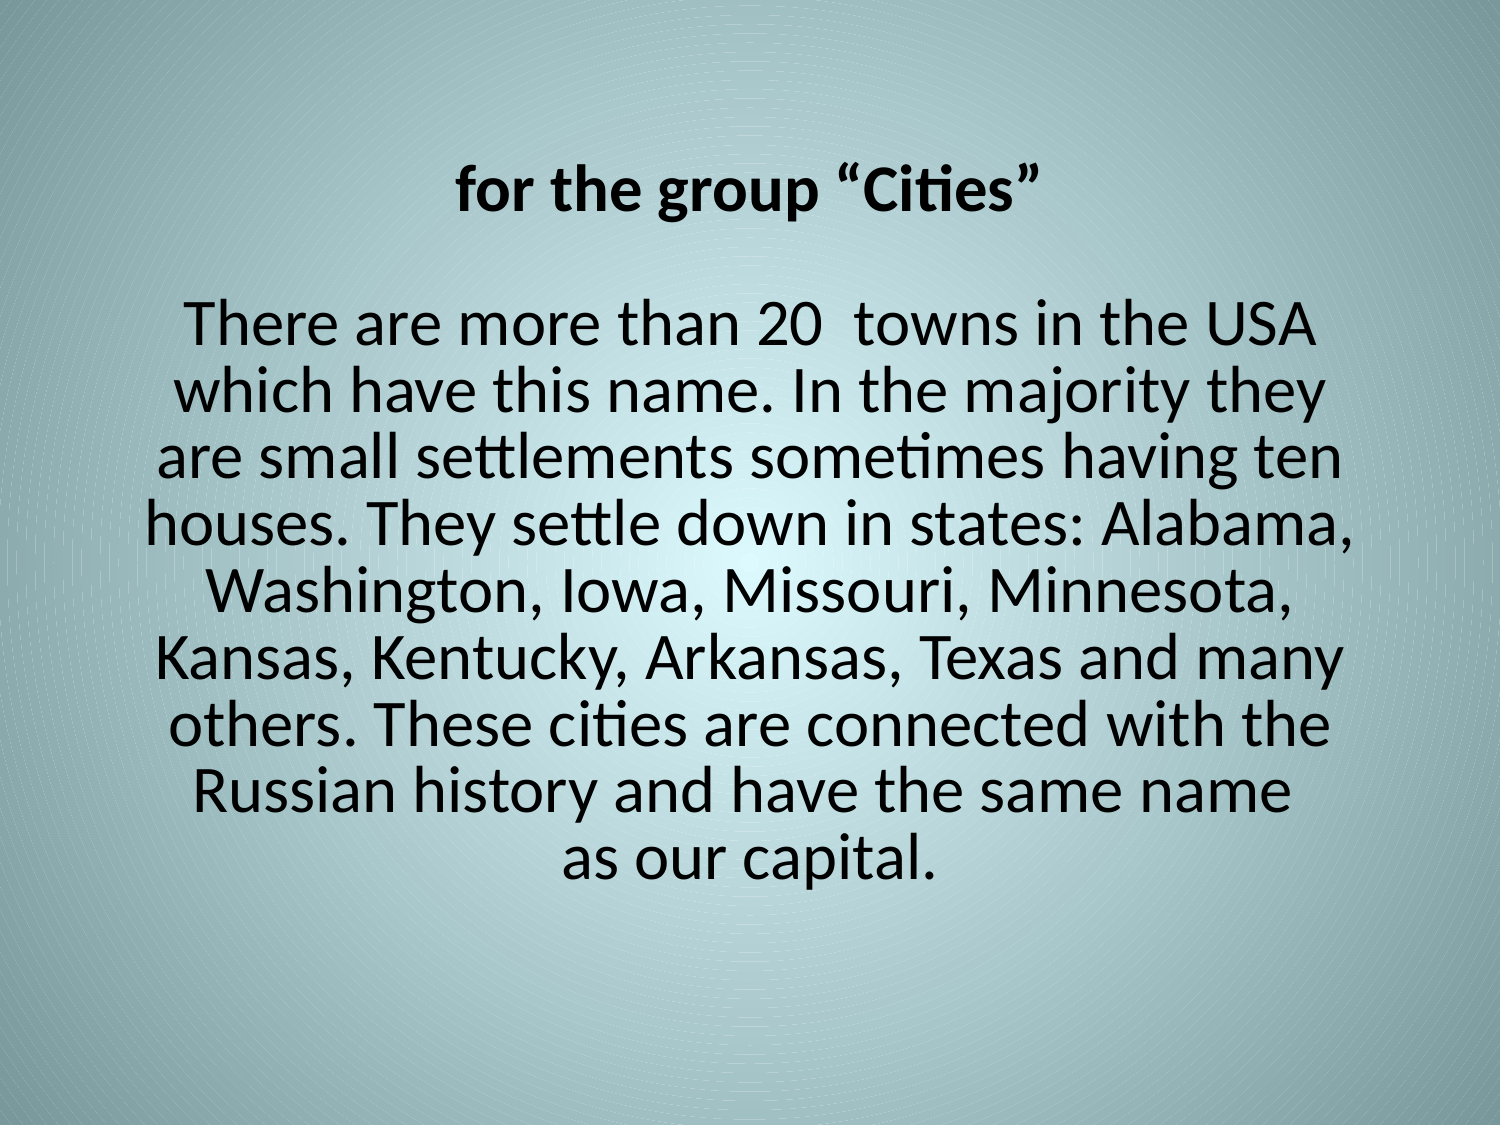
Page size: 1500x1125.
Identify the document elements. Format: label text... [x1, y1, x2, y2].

title for the group “Cities” There are more than 20 towns in the USA which have this name. In the majority they are small settlements sometimes having ten houses. They settle down in states: Alabama, Washington, Iowa, Missouri, Minnesota, Kansas, Kentucky, Arkansas, Texas and many others. These cities are connected with the Russian history and have the same name as our capital. [112, 101, 1388, 1024]
